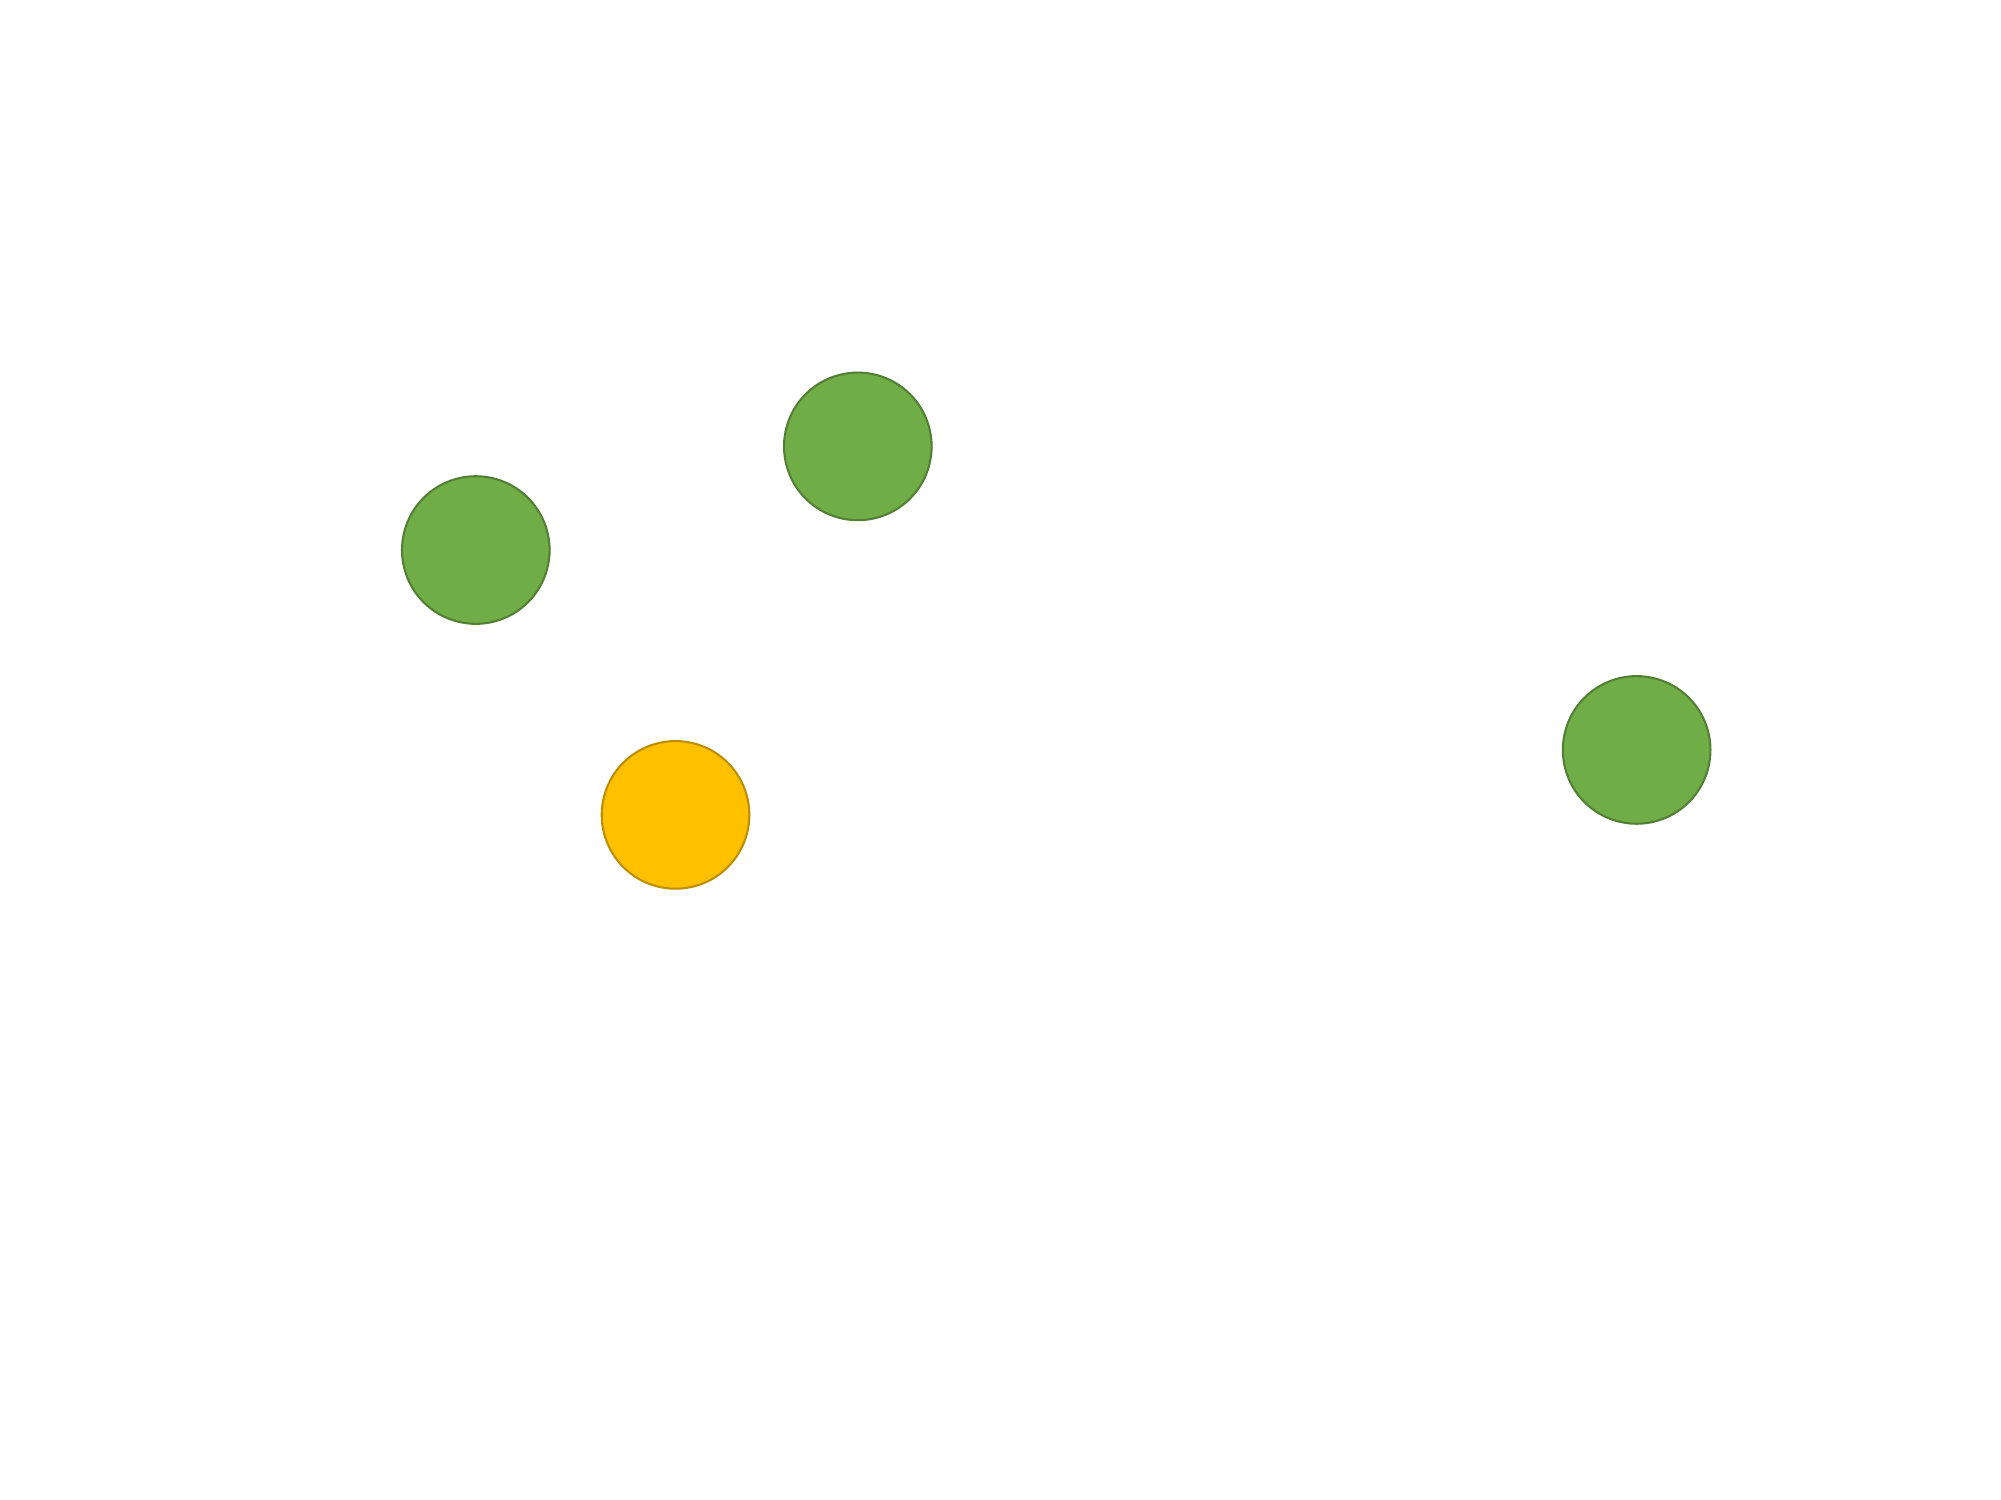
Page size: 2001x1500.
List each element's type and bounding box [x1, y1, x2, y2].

text_box [1561, 675, 1712, 825]
text_box [400, 475, 551, 625]
text_box [600, 740, 751, 890]
text_box [782, 371, 933, 522]
